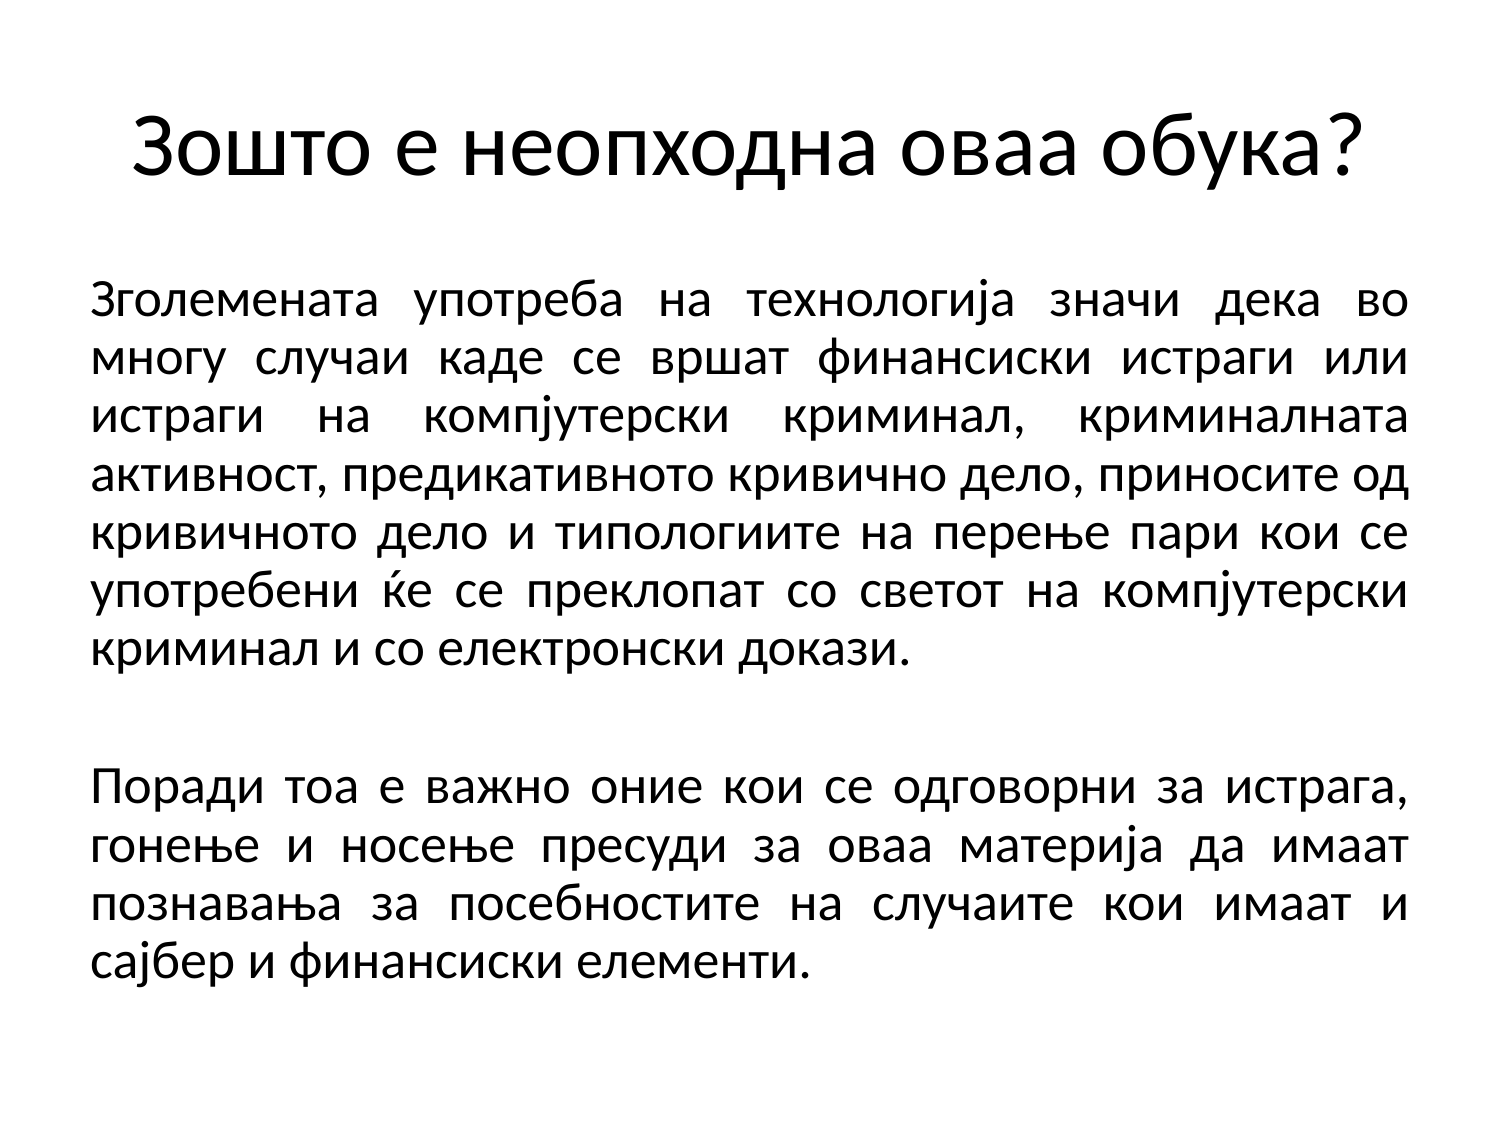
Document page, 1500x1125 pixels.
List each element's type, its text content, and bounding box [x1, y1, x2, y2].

list Зголемената употреба на технологија значи дека во многу случаи каде се вршат финансиски истраги или истраги на компјутерски криминал, криминалната активност, предикативното кривично дело, приносите од кривичното дело и типологиите на перење пари кои се употребени ќе се преклопат со светот на компјутерски криминал и со електронски докази. Поради тоа е важно оние кои се одговорни за истрага, гонење и носење пресуди за оваа материја да имаат познавања за посебностите на случаите кои имаат и сајбер и финансиски елементи. [75, 262, 1425, 1005]
title Зошто е неопходна оваа обука? [75, 45, 1425, 233]
